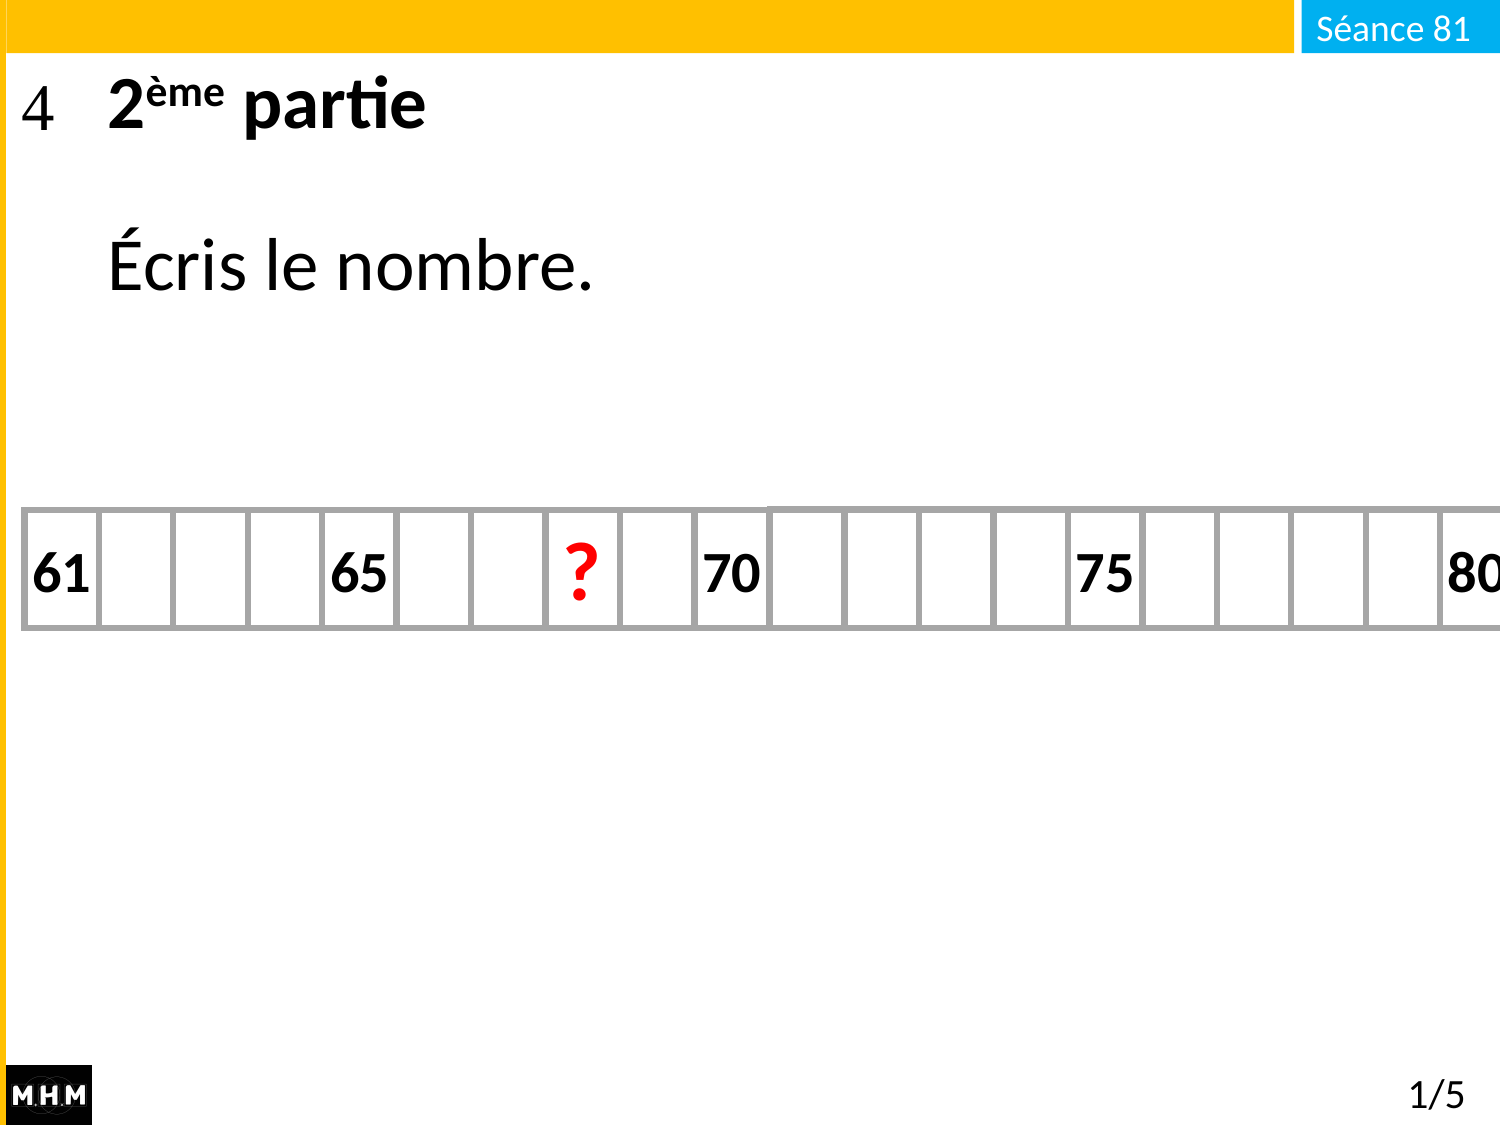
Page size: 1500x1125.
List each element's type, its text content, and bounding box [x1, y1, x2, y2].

list 1/5 [1373, 1064, 1500, 1125]
picture [6, 1065, 92, 1125]
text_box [770, 509, 1500, 629]
title 2ème partie Écris le nombre. [92, 29, 1387, 341]
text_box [24, 509, 769, 629]
